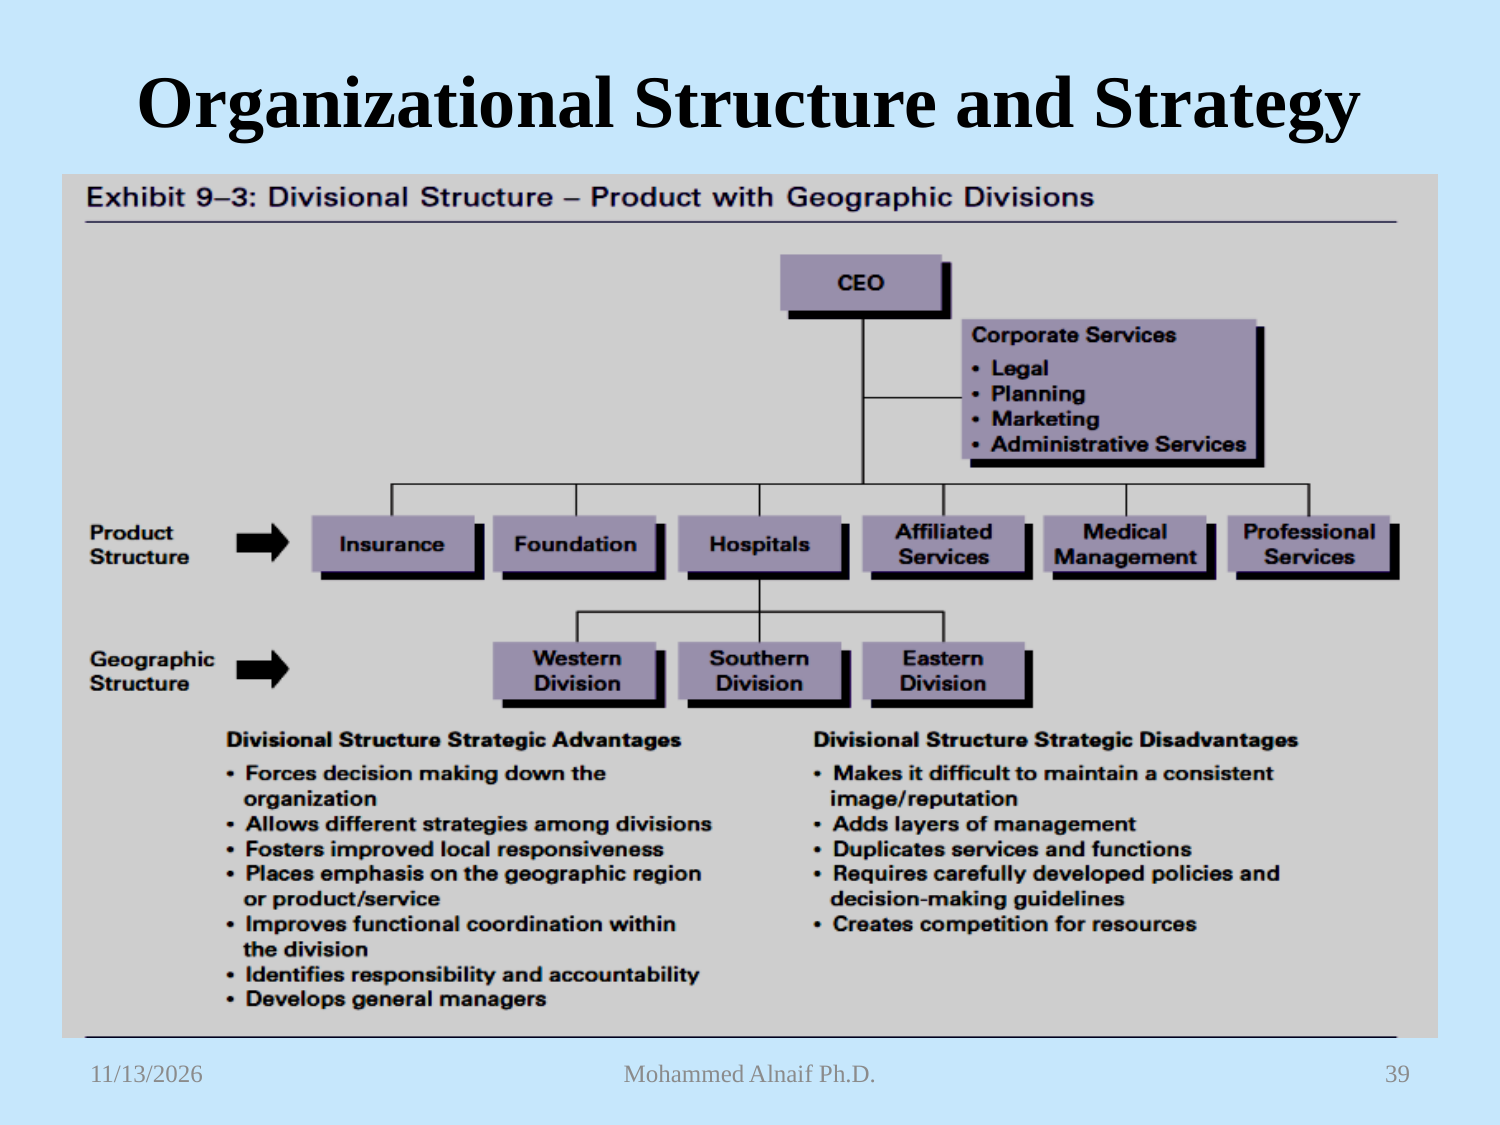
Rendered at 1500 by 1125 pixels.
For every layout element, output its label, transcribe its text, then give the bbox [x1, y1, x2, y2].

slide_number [75, 1046, 425, 1103]
footer Mohammed Alnaif Ph.D. [512, 1046, 988, 1103]
picture [62, 174, 1438, 1038]
title Organizational Structure and Strategy [75, 45, 1425, 150]
slide_number 39 [1074, 1046, 1425, 1103]
